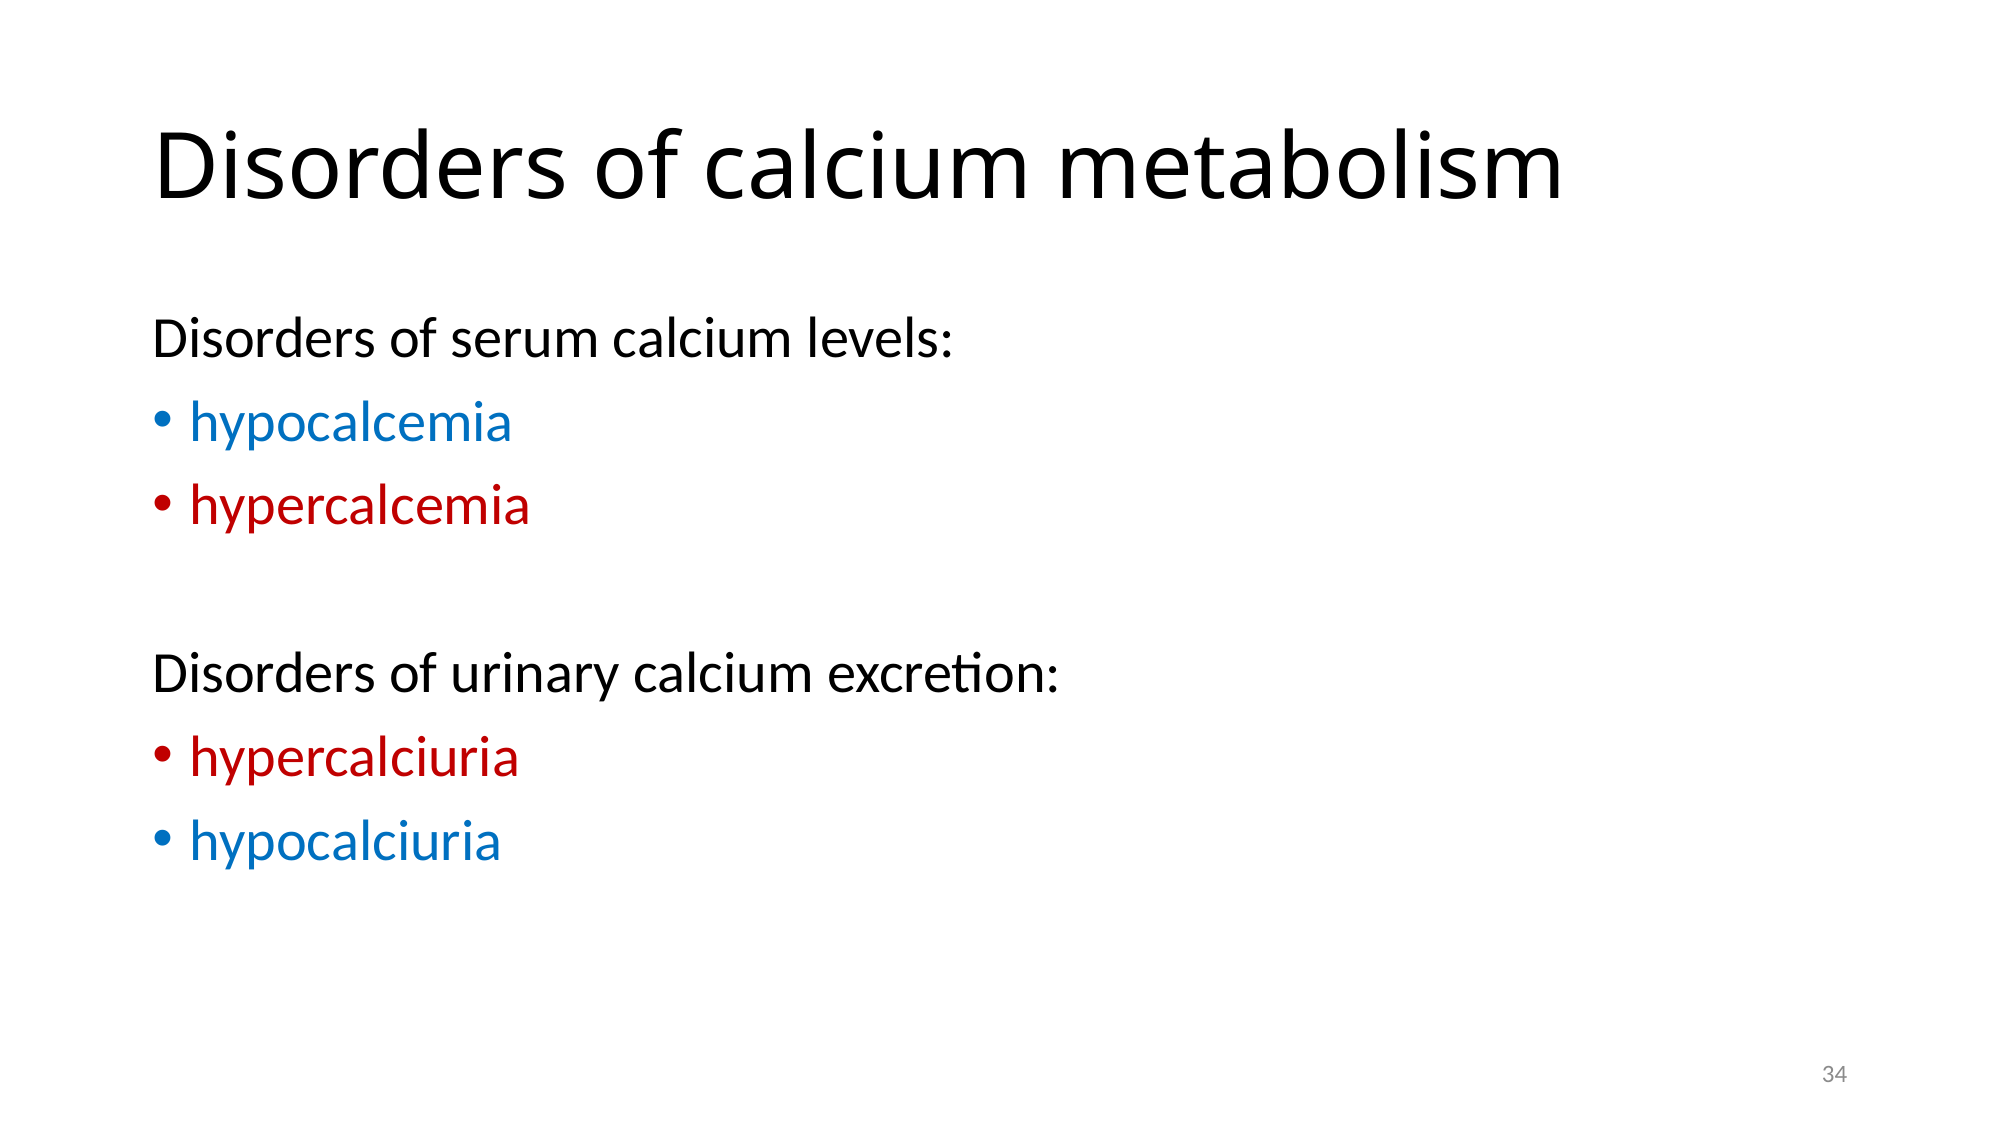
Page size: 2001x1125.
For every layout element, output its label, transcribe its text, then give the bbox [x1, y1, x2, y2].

slide_number 34 [1412, 1042, 1863, 1103]
list Disorders of serum calcium levels: hypocalcemia hypercalcemia Disorders of urinary calcium excretion: hypercalciuria hypocalciuria [137, 299, 1863, 1014]
title Disorders of calcium metabolism [137, 59, 1863, 278]
